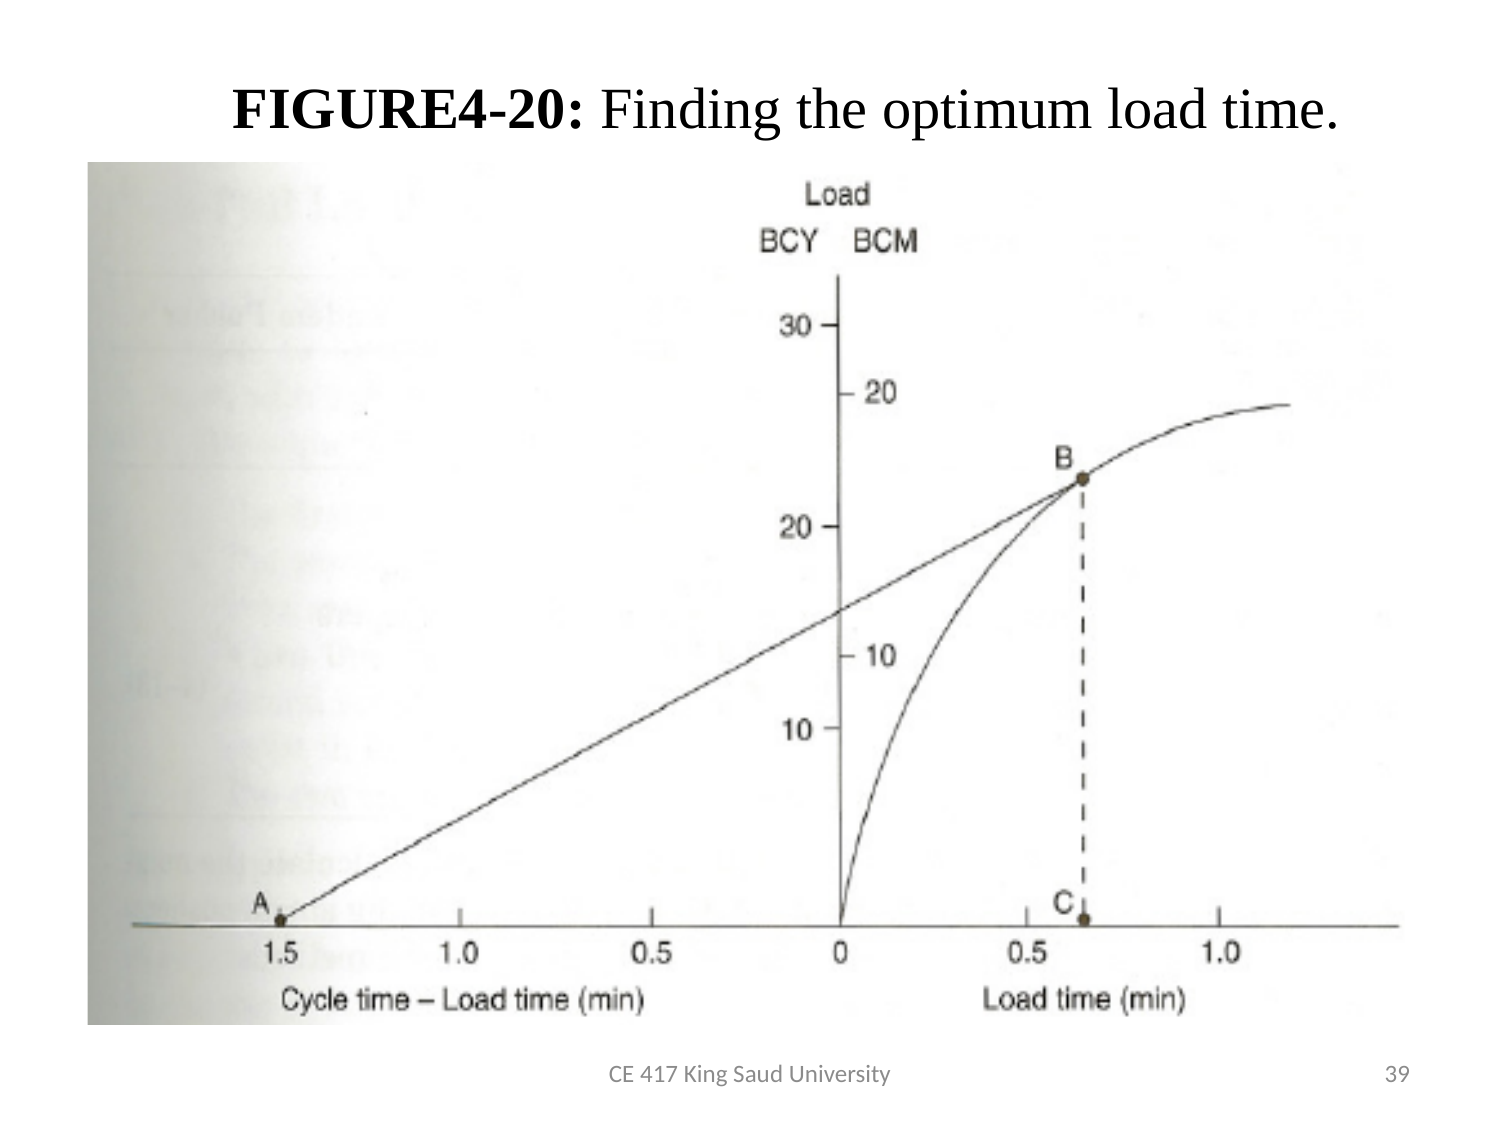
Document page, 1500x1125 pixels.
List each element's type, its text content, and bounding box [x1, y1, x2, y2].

text_box FIGURE4-20: Finding the optimum load time. [217, 62, 1356, 148]
slide_number 39 [1074, 1042, 1425, 1103]
footer CE 417 King Saud University [512, 1042, 988, 1103]
picture [87, 162, 1438, 1025]
